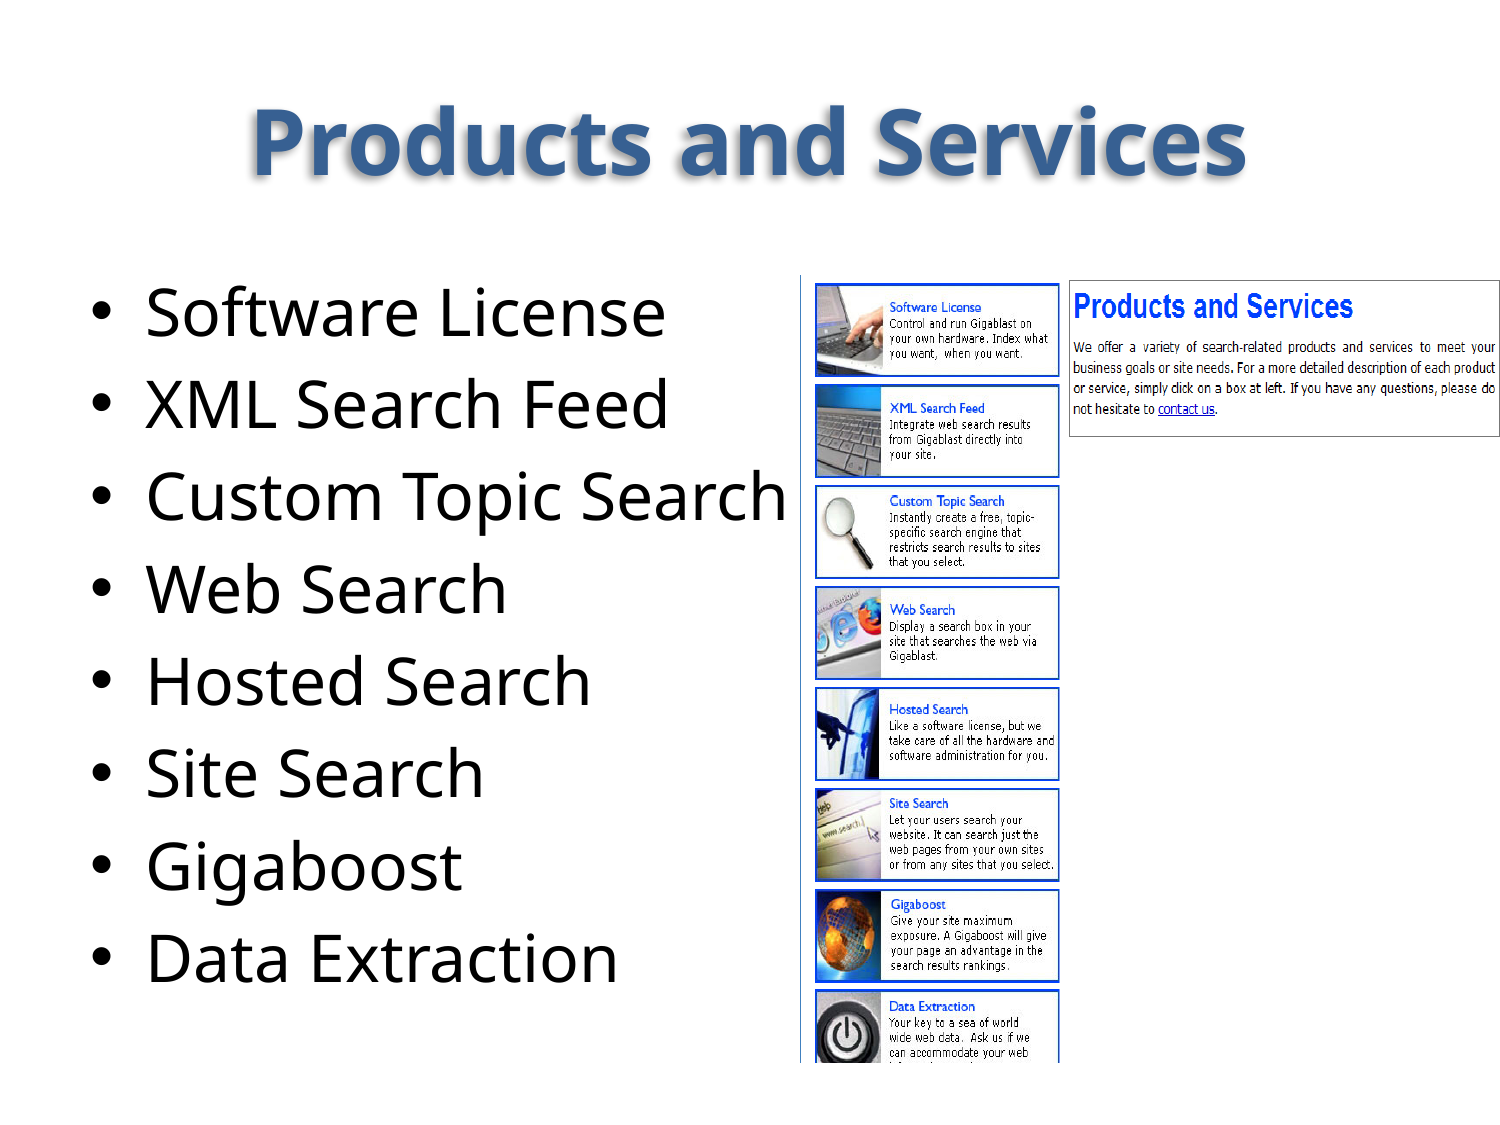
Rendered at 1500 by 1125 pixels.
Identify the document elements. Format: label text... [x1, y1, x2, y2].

title Products and Services [75, 45, 1425, 233]
list Software License XML Search Feed Custom Topic Search Web Search Hosted Search Site Search Gigaboost Data Extraction [75, 262, 1425, 1005]
picture [799, 274, 1500, 1063]
